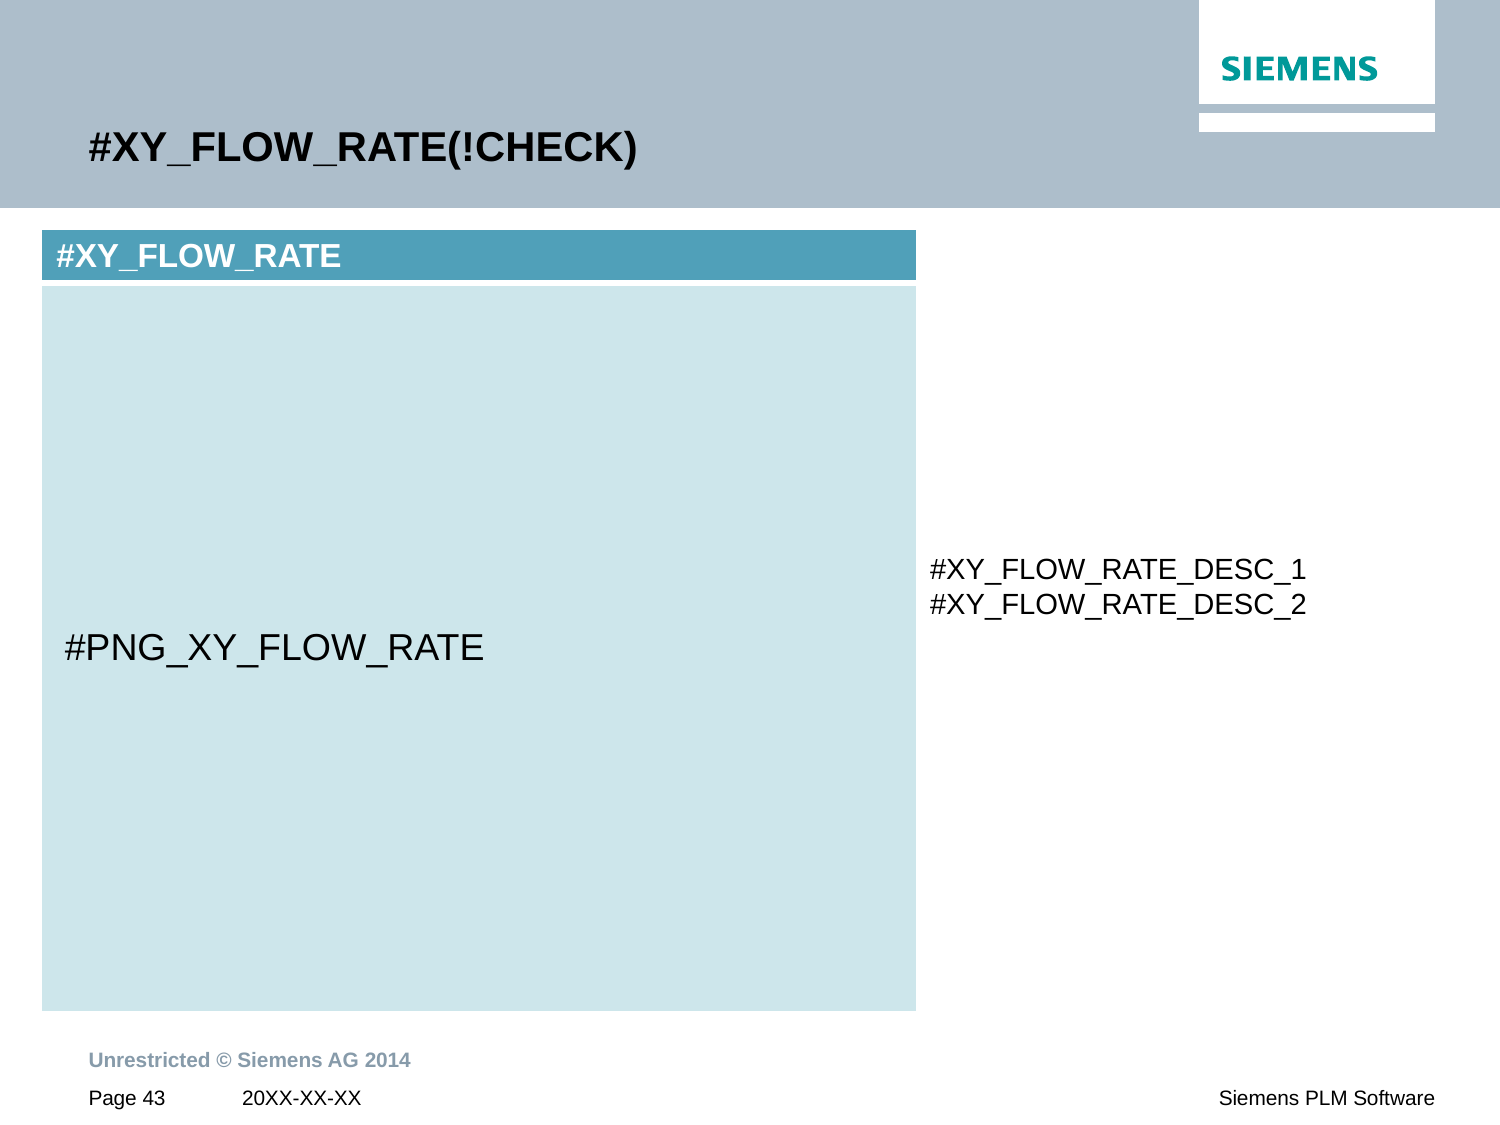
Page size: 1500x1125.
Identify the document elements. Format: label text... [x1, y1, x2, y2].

title #XY_FLOW_RATE(!CHECK) [0, 0, 1500, 209]
table_header #XY_FLOW_RATE [42, 230, 916, 280]
text_box #PNG_XY_FLOW_RATE [64, 302, 892, 988]
text_box #XY_FLOW_RATE_DESC_1 #XY_FLOW_RATE_DESC_2 [915, 542, 1433, 663]
table_cell [42, 286, 916, 1011]
